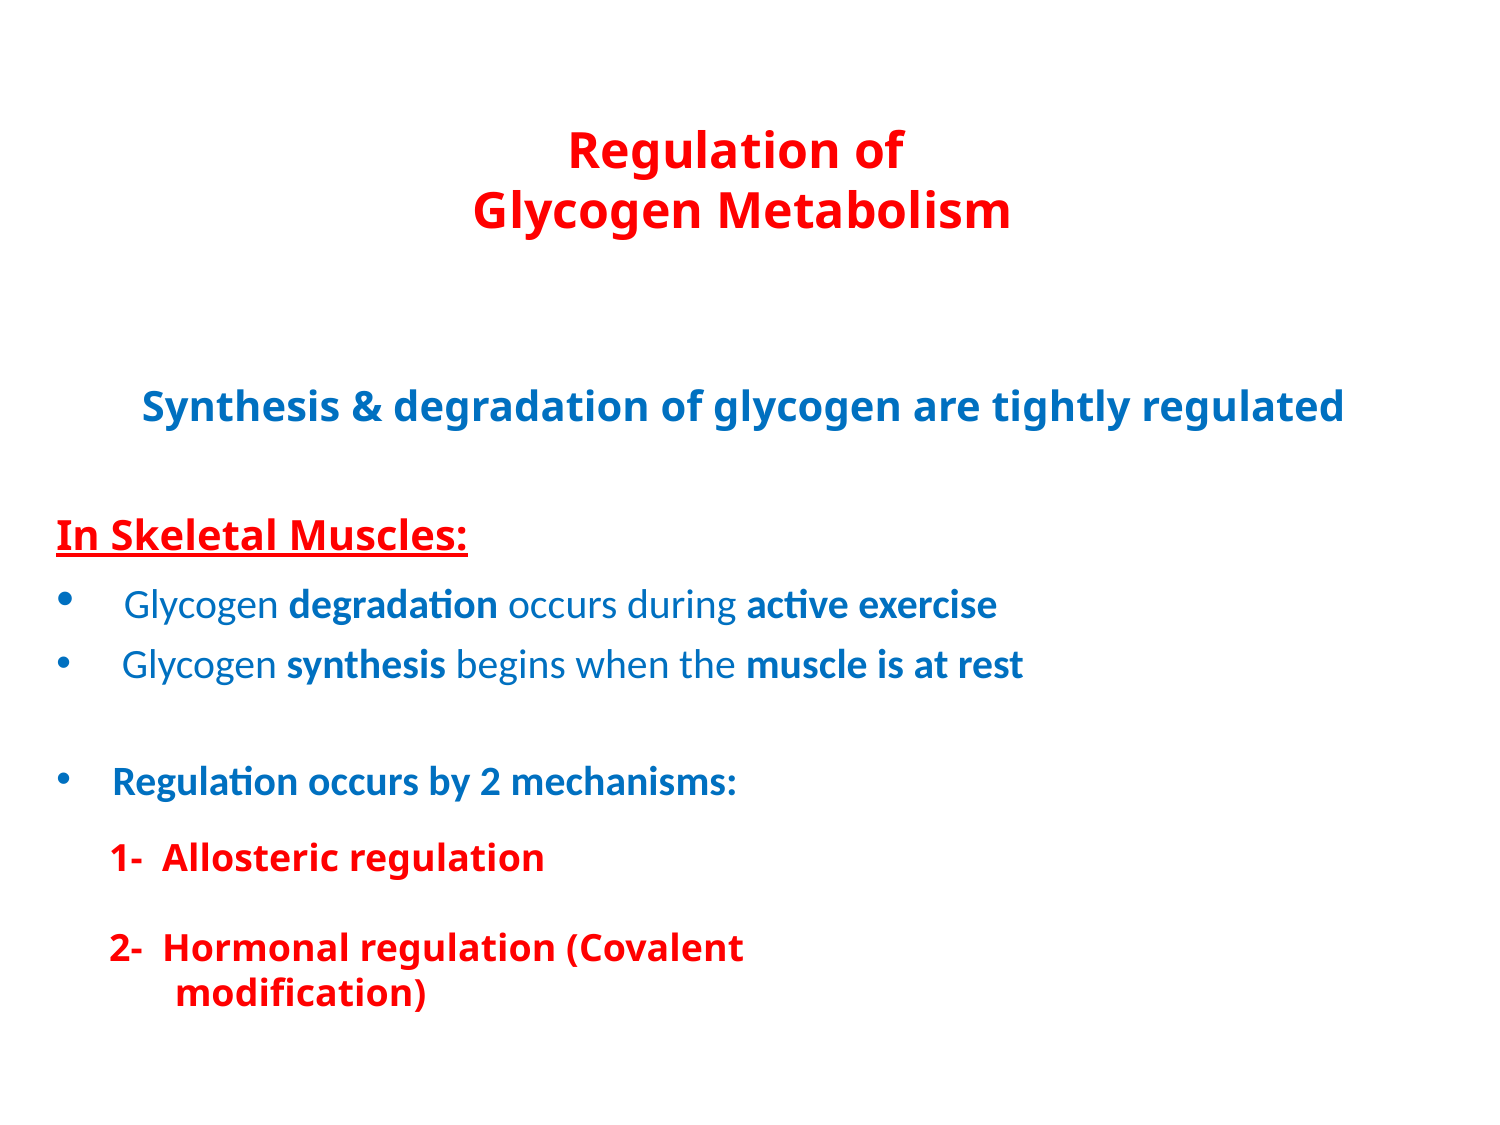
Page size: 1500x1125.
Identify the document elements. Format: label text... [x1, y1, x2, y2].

title Regulation of Glycogen Metabolism [46, 66, 1439, 291]
list Synthesis & degradation of glycogen are tightly regulated In Skeletal Muscles: Glycogen degradation occurs during active exercise Glycogen synthesis begins when the muscle is at rest Regulation occurs by 2 mechanisms: [41, 314, 1447, 1057]
text_box 1- Allosteric regulation 2- Hormonal regulation (Covalent modification) [94, 826, 845, 1021]
